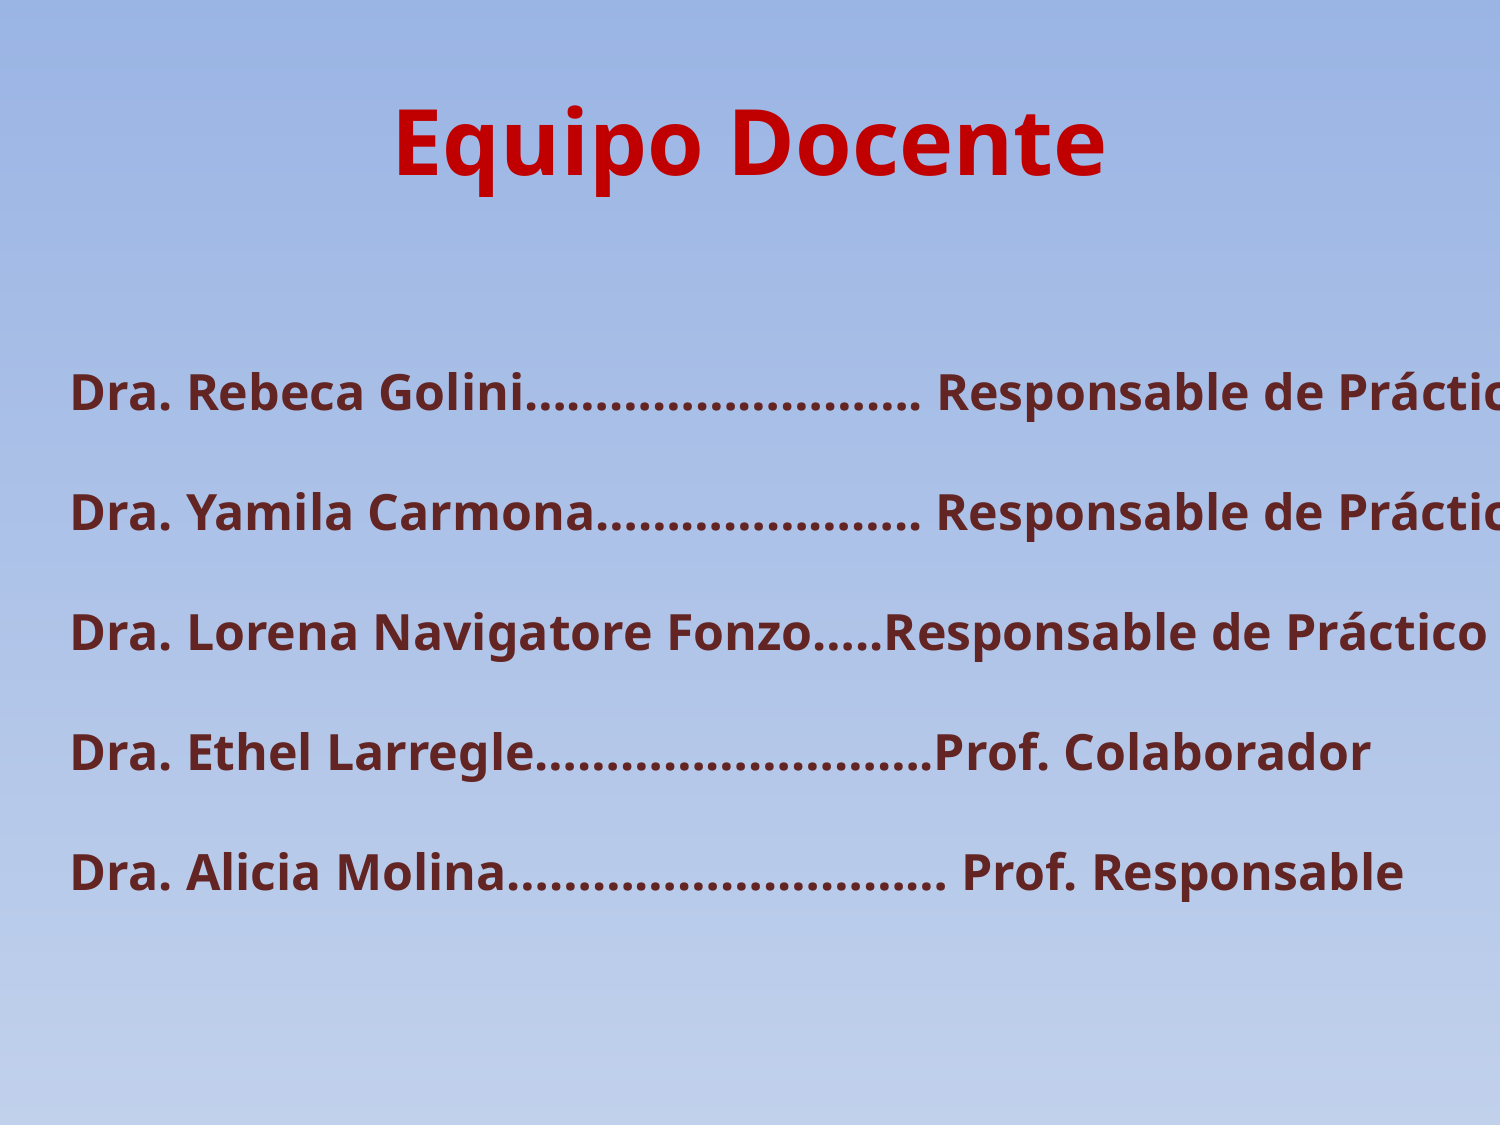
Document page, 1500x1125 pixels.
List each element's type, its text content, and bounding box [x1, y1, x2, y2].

text_box Dra. Rebeca Golini………………………. Responsable de Práctico Dra. Yamila Carmona………………….. Responsable de Práctico Dra. Lorena Navigatore Fonzo…..Responsable de Práctico Dra. Ethel Larregle……………………….Prof. Colaborador Dra. Alicia Molina……………….………… Prof. Responsable [55, 292, 1500, 1028]
title Equipo Docente [74, 44, 1426, 233]
